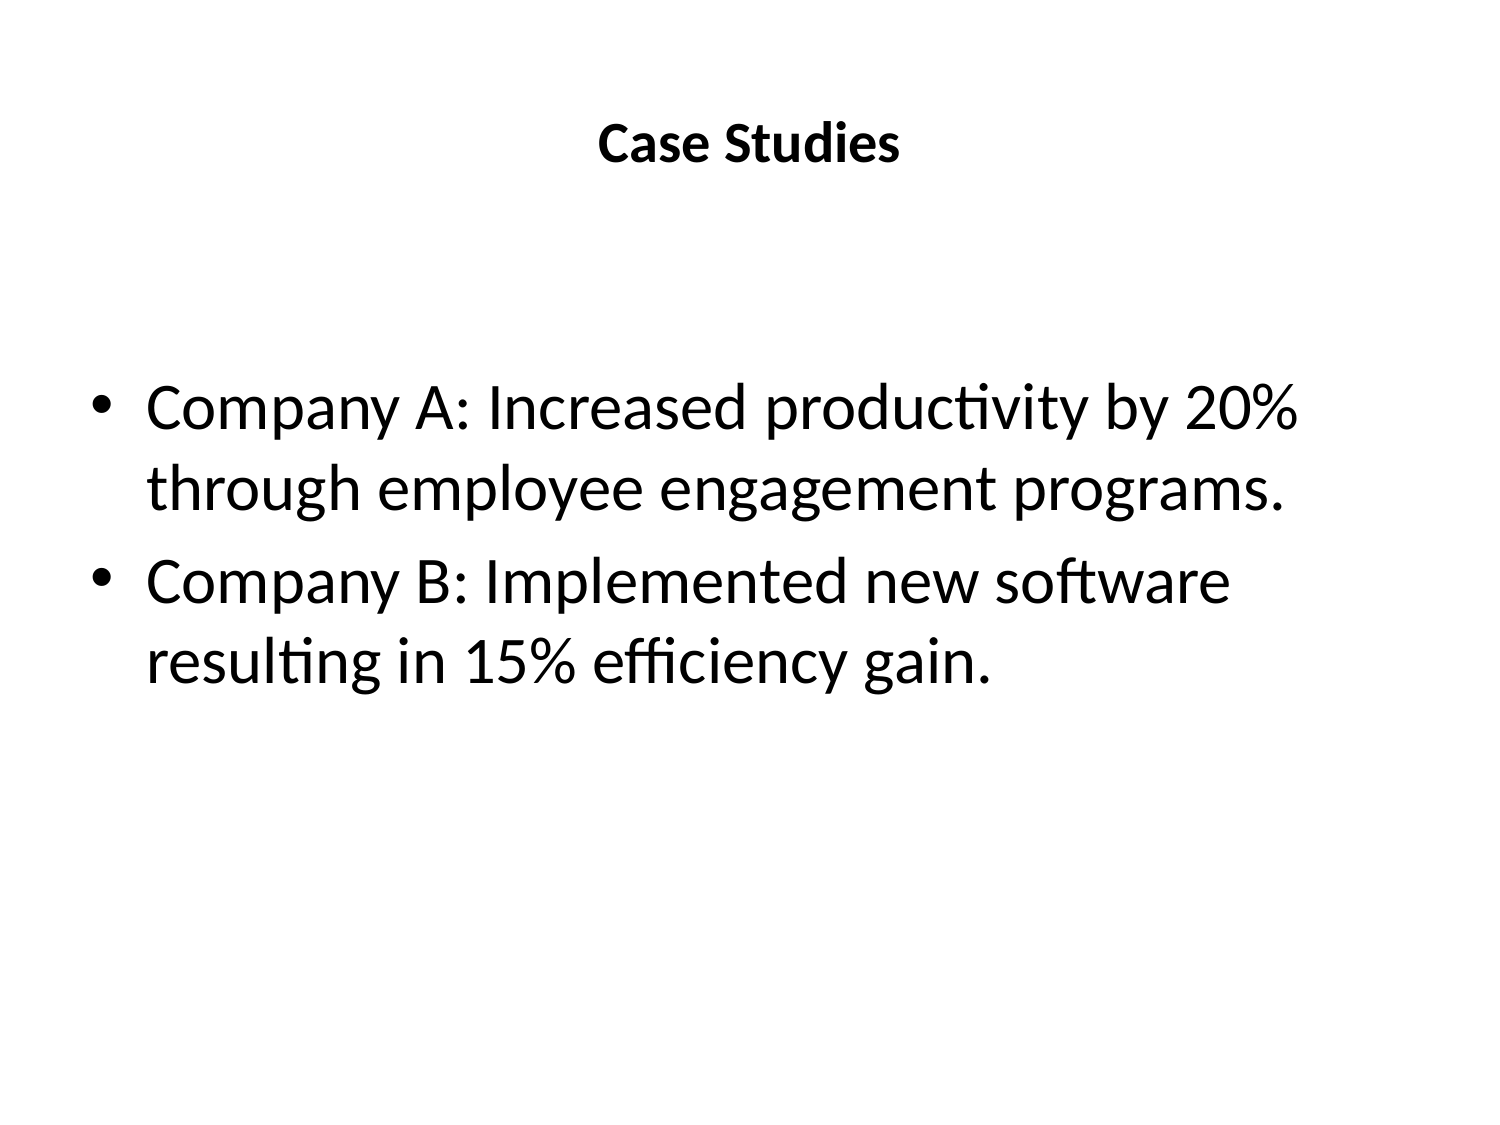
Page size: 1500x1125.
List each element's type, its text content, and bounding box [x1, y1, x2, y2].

title Case Studies [75, 45, 1425, 233]
list Company A: Increased productivity by 20% through employee engagement programs. Company B: Implemented new software resulting in 15% efficiency gain. [75, 262, 1425, 1005]
